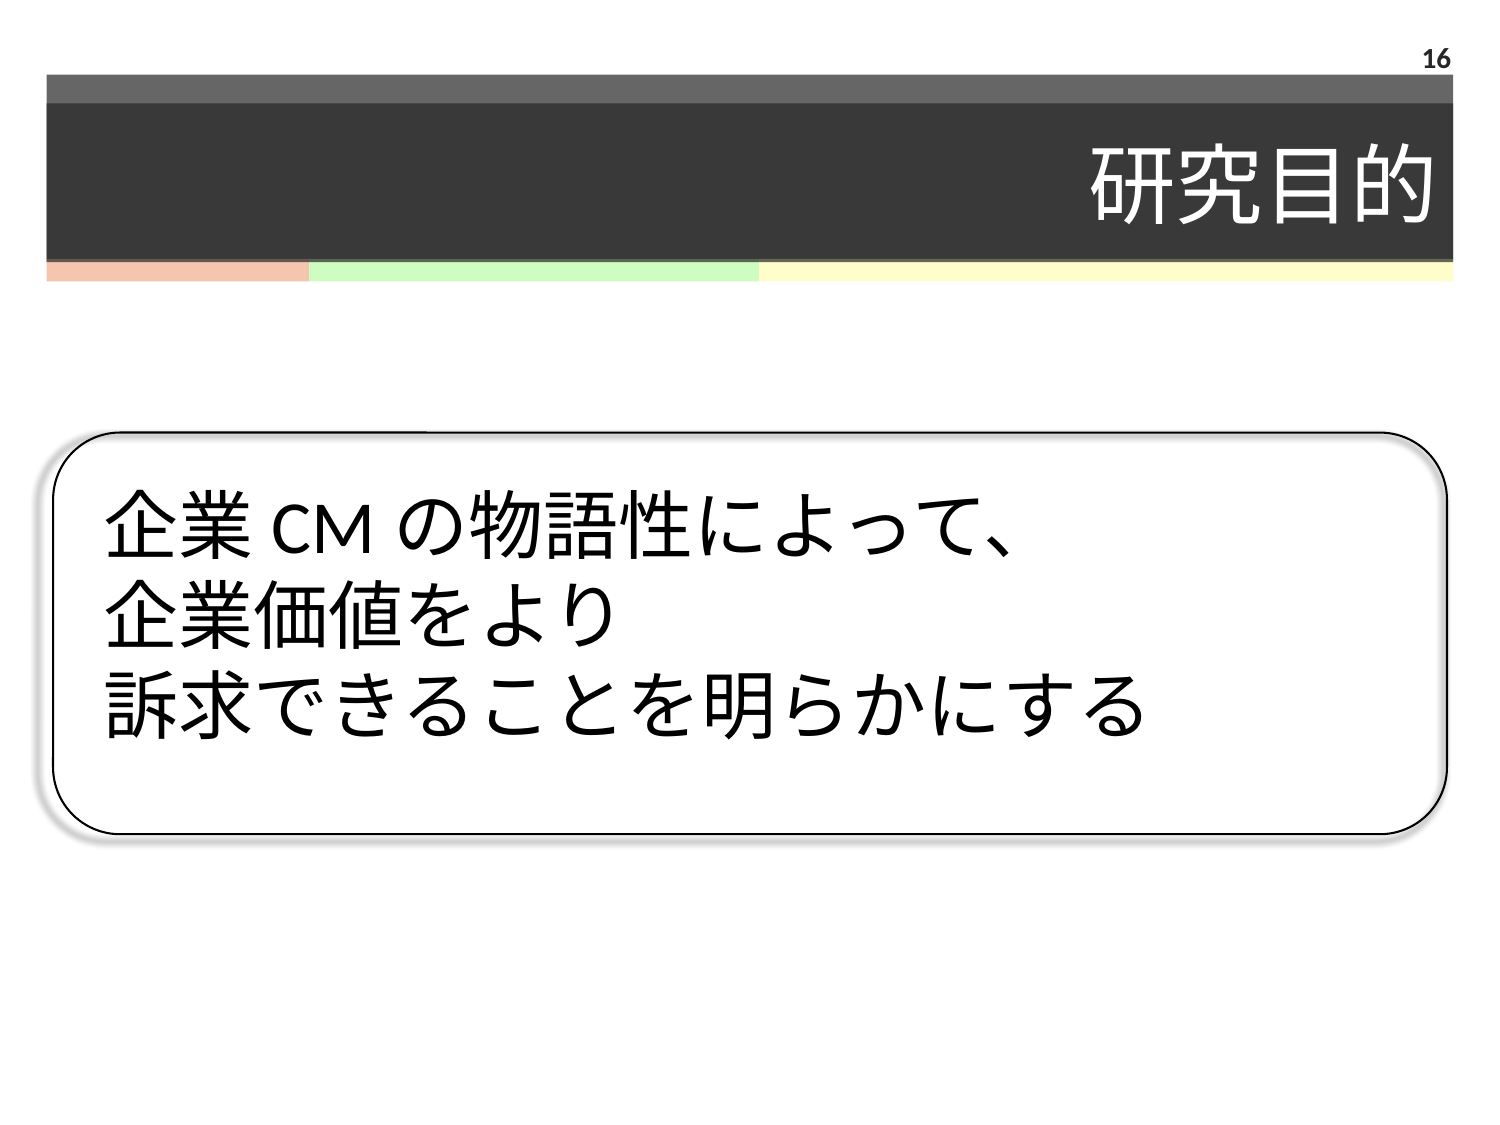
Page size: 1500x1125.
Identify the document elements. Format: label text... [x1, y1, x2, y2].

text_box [52, 432, 1448, 835]
title 研究目的 [46, 103, 1454, 263]
slide_number 16 [1362, 27, 1467, 87]
